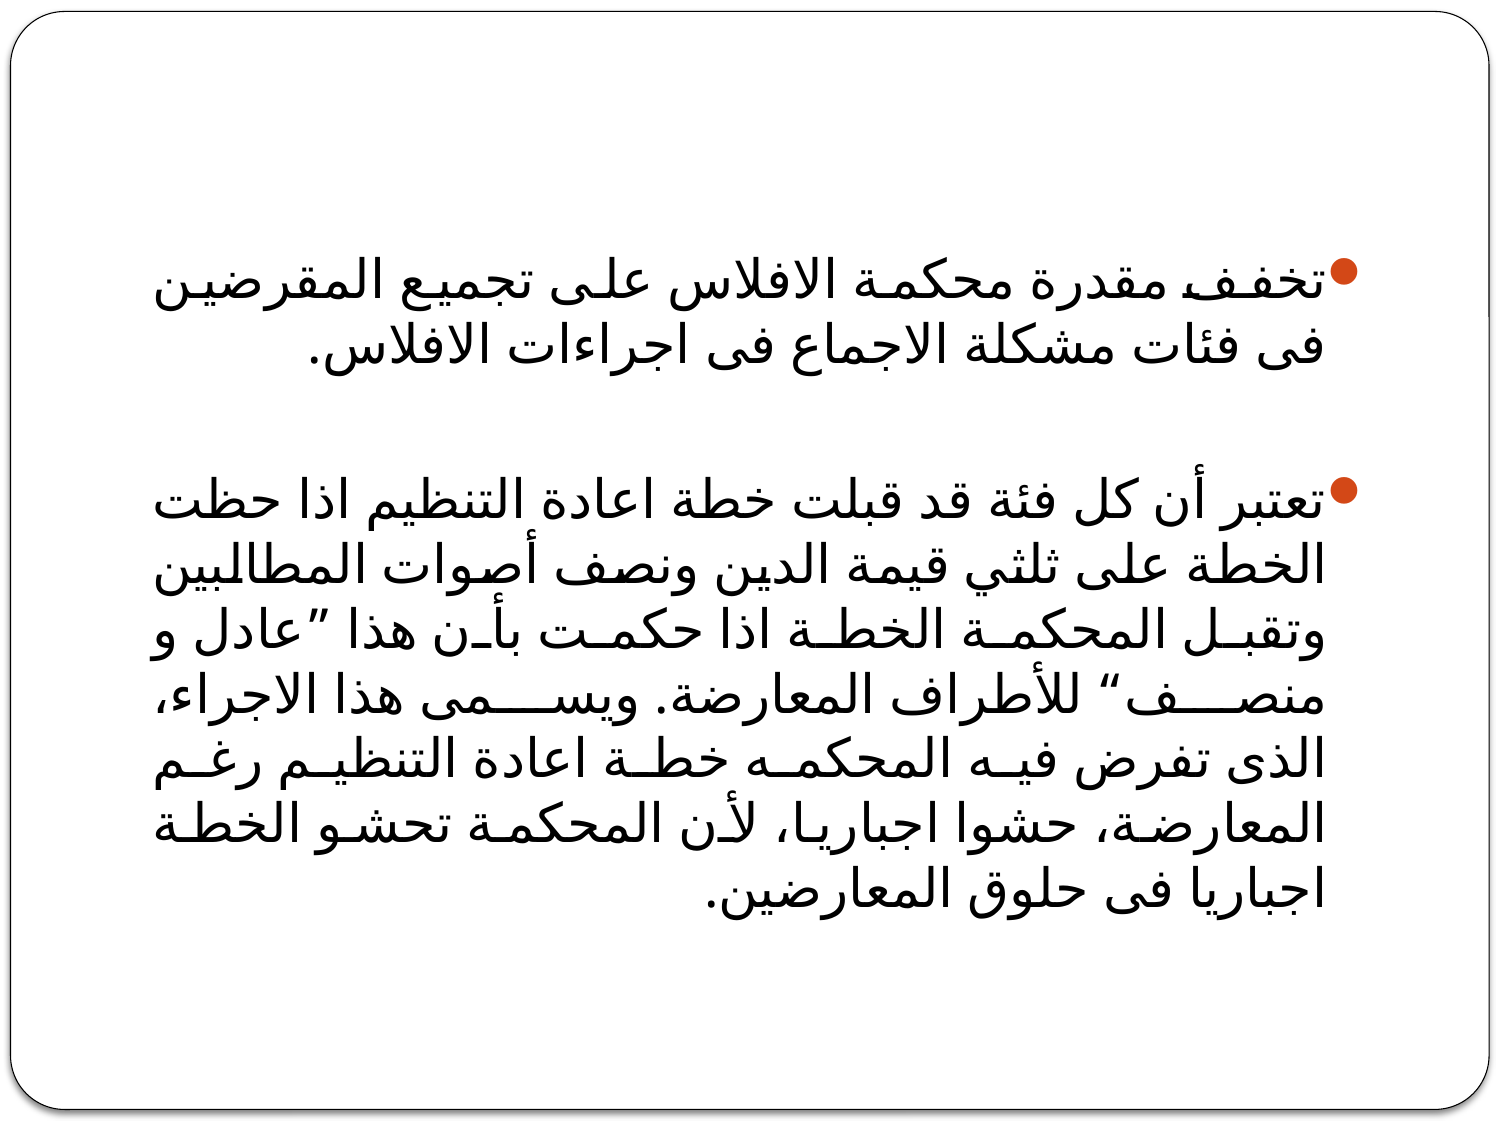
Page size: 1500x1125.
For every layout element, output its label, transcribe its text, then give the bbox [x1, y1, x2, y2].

list تخفف مقدرة محكمة الافلاس على تجميع المقرضين فى فئات مشكلة الاجماع فى اجراءات الافلاس. تعتبر أن كل فئة قد قبلت خطة اعادة التنظيم اذا حظت الخطة على ثلثي قيمة الدين ونصف أصوات المطالبين وتقبل المحكمة الخطة اذا حكمت بأن هذا ”عادل و منصف“ للأطراف المعارضة. ويسمى هذا الاجراء، الذى تفرض فيه المحكمه خطة اعادة التنظيم رغم المعارضة، حشوا اجباريا، لأن المحكمة تحشو الخطة اجباريا فى حلوق المعارضين. [137, 237, 1388, 988]
